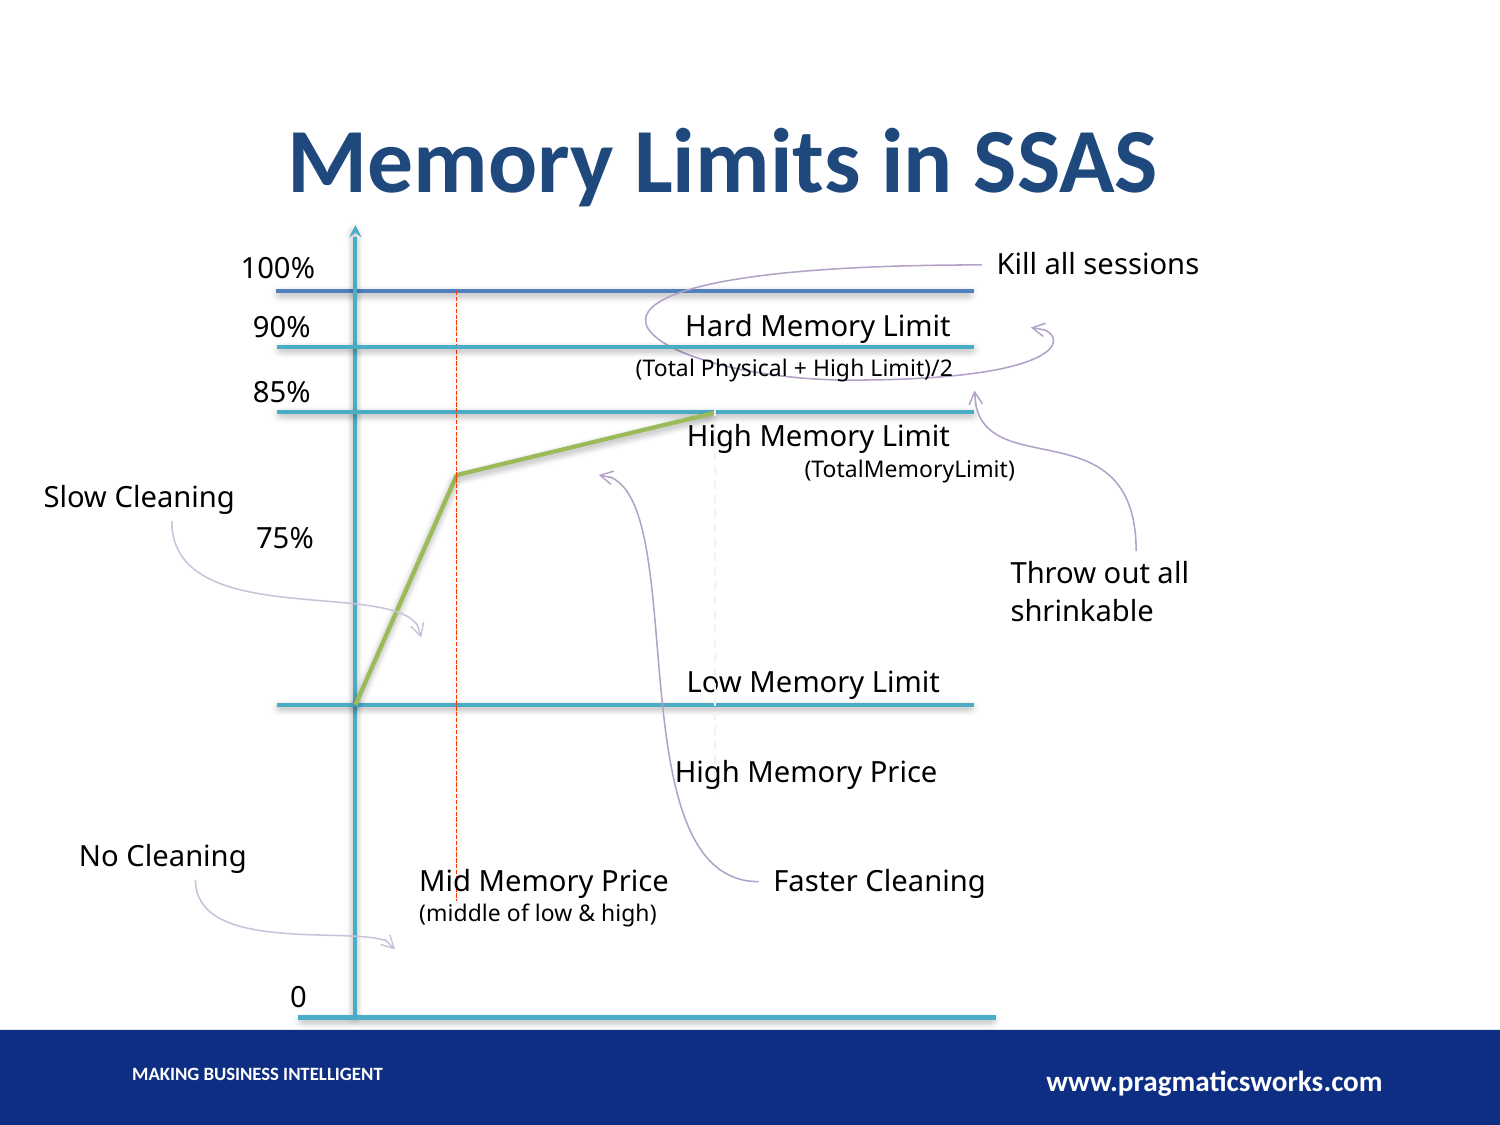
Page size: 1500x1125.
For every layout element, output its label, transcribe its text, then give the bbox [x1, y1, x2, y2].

title Memory Limits in SSAS [28, 62, 1418, 250]
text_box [0, 1029, 1500, 1125]
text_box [77, 224, 1229, 1018]
